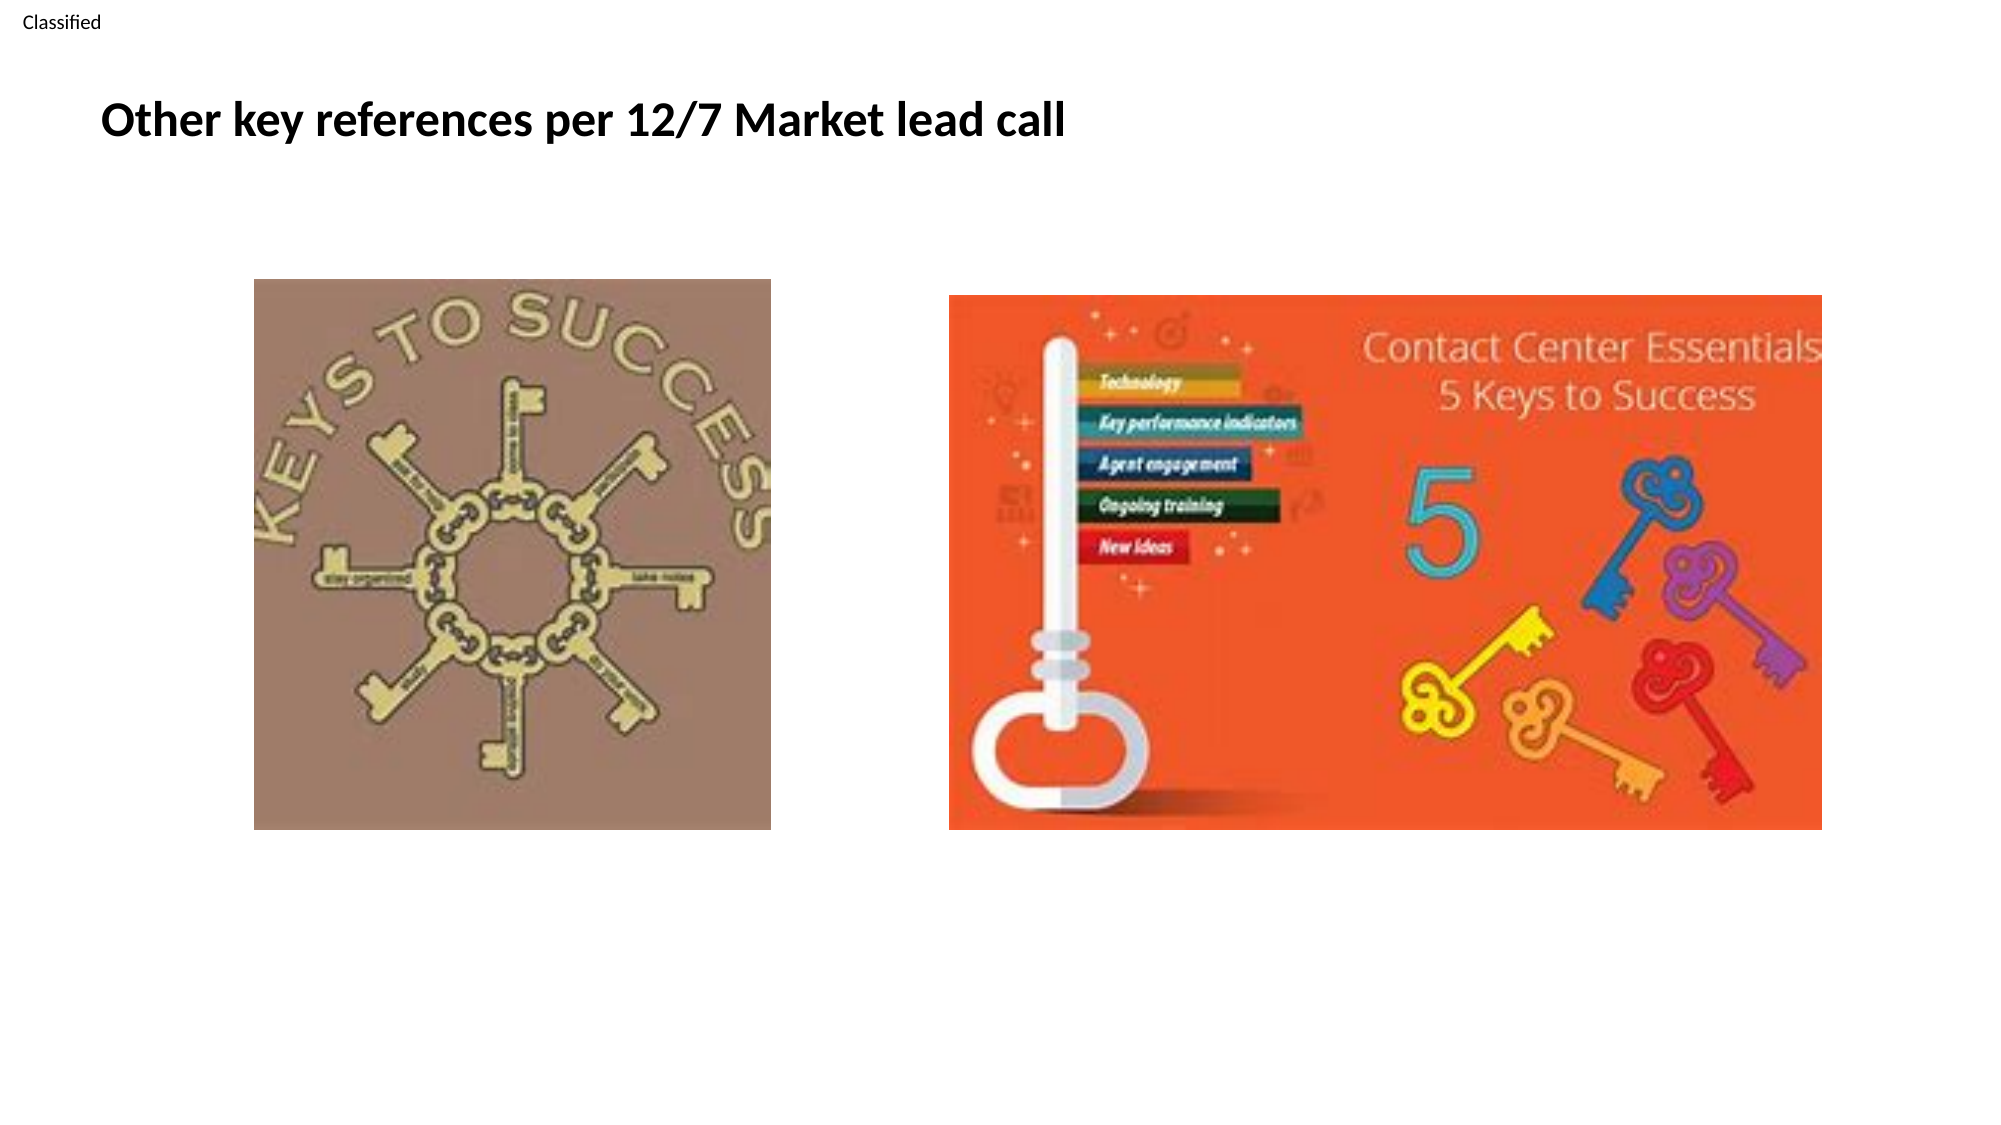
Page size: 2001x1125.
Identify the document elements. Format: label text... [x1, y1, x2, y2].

picture [254, 279, 771, 830]
picture [949, 295, 1822, 830]
text_box Other key references per 12/7 Market lead call [86, 78, 1731, 204]
